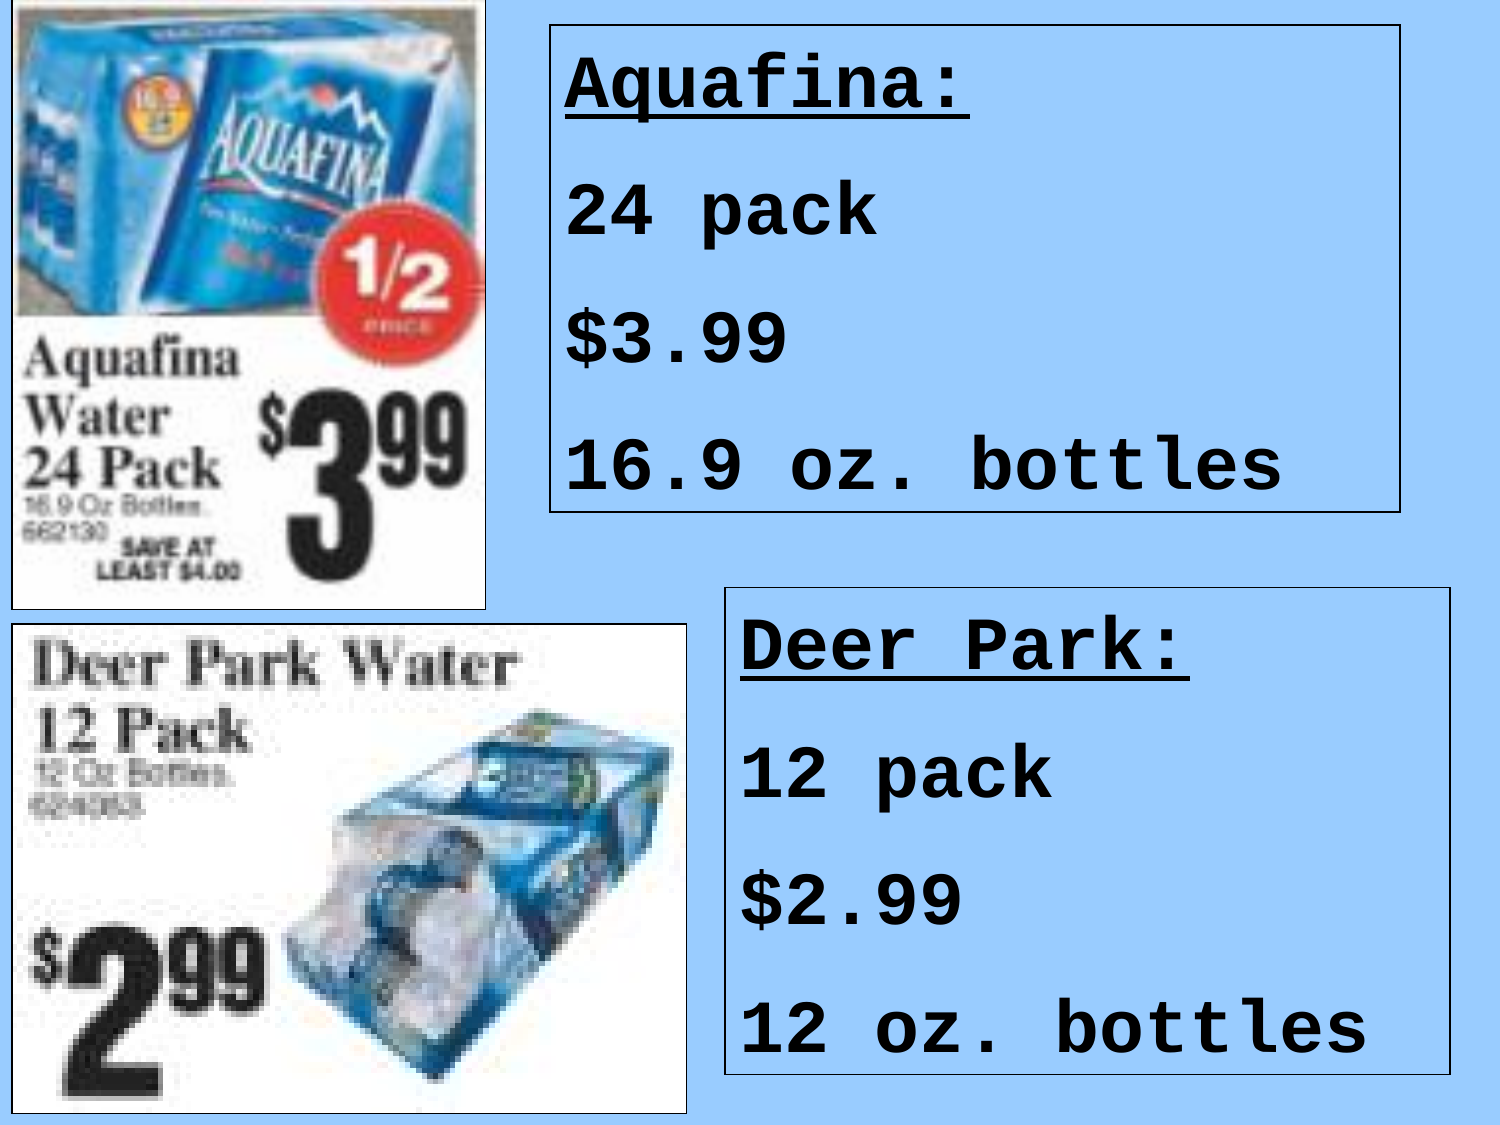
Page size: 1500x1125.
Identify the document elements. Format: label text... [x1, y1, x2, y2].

text_box Aquafina: 24 pack $3.99 16.9 oz. bottles [549, 24, 1400, 513]
picture [12, 0, 485, 610]
picture [12, 624, 687, 1113]
text_box Deer Park: 12 pack $2.99 12 oz. bottles [725, 587, 1450, 1075]
